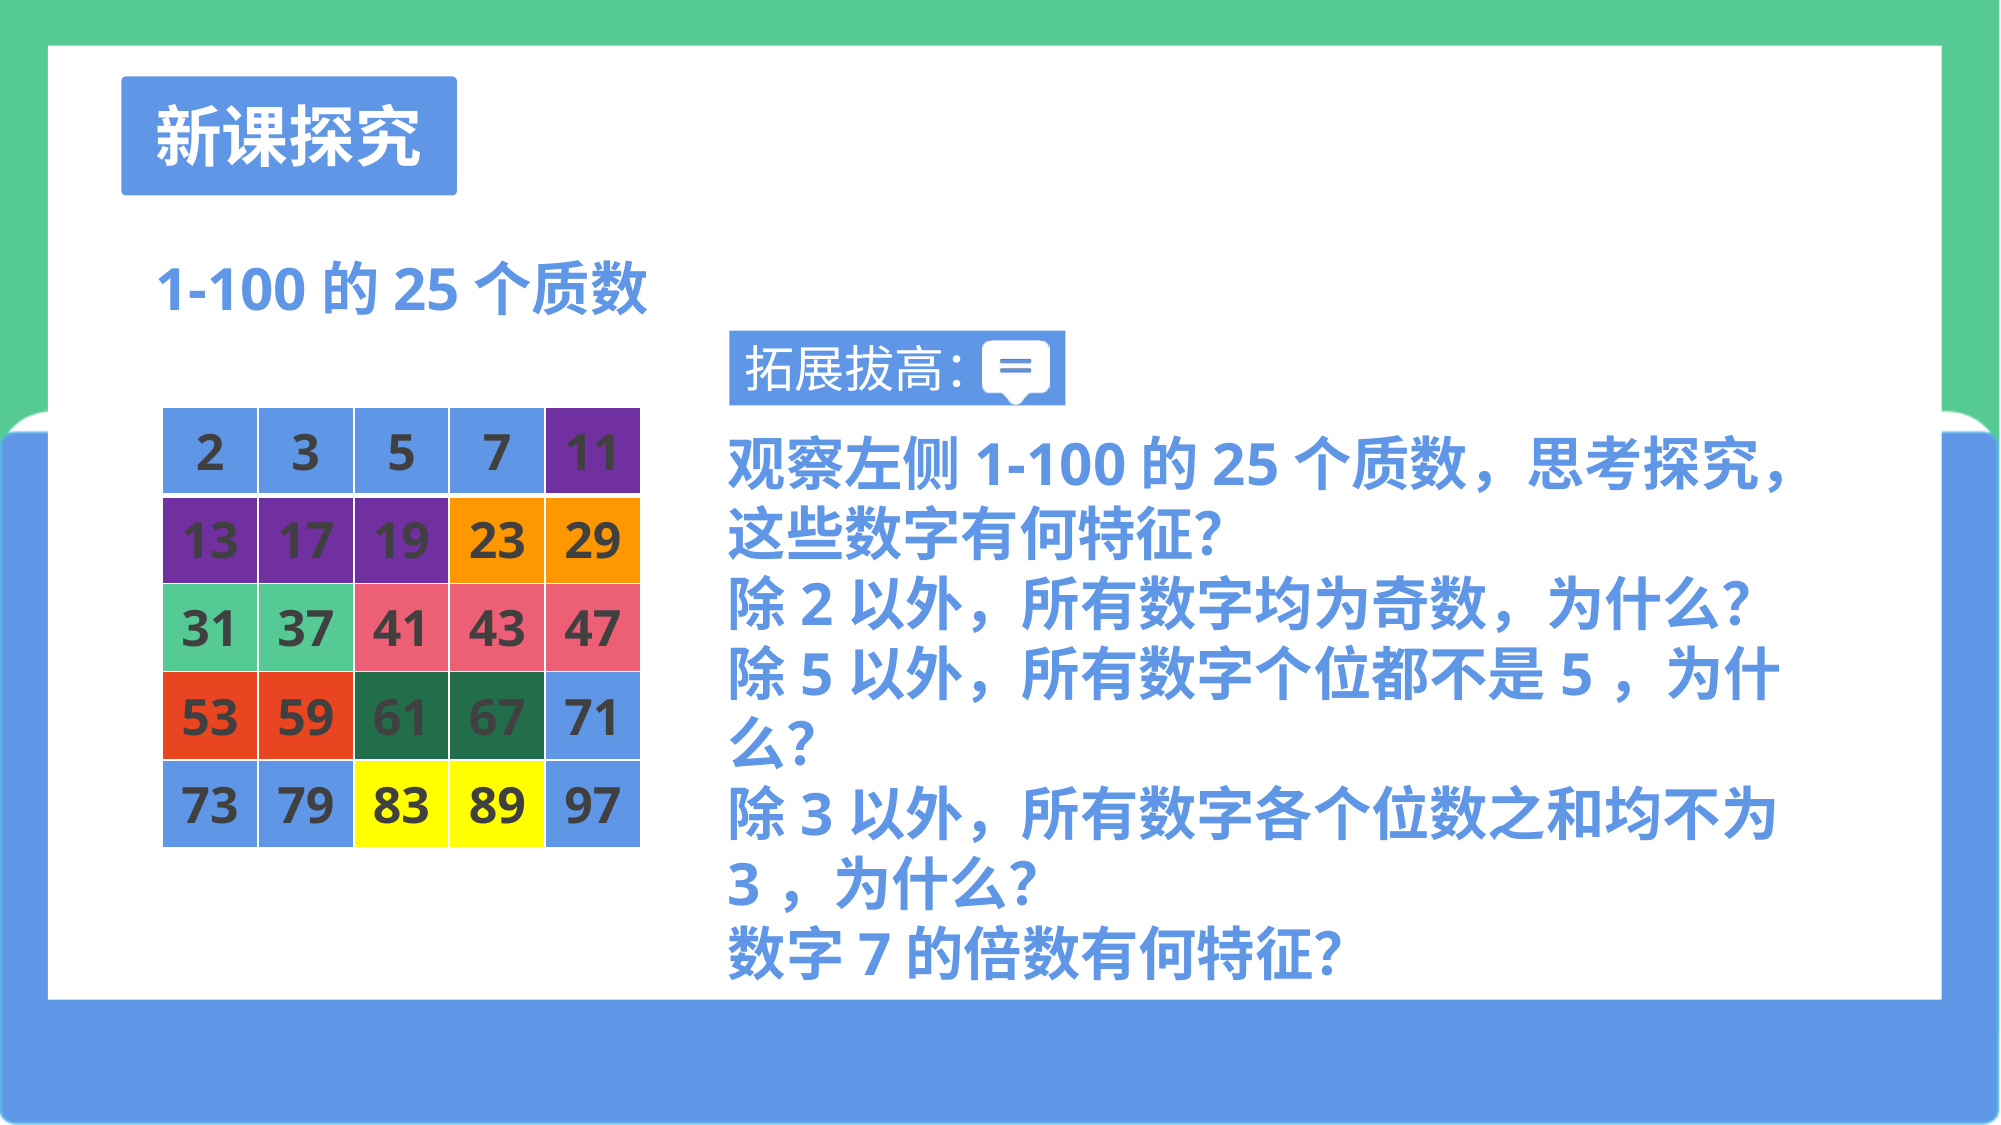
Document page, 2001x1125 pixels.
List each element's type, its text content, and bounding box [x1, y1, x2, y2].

table_header 7 [450, 408, 544, 493]
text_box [121, 76, 457, 196]
table_cell 31 [163, 584, 257, 671]
text_box 1-100的25个质数 [140, 245, 1451, 330]
text_box [47, 45, 1943, 1001]
table_cell 71 [546, 672, 640, 759]
table_cell 53 [163, 672, 257, 759]
table_cell 97 [546, 761, 640, 847]
table_cell 13 [163, 498, 257, 583]
table_cell 17 [259, 498, 353, 583]
picture [0, 0, 2001, 1125]
table_cell 19 [355, 498, 448, 583]
table_header 5 [355, 408, 448, 493]
table_cell 43 [450, 584, 544, 671]
table_cell 47 [546, 584, 640, 671]
table_header 3 [259, 408, 353, 493]
table_cell 29 [546, 498, 640, 583]
table_header 11 [546, 408, 640, 493]
table_cell 23 [450, 498, 544, 583]
table_cell 79 [259, 761, 353, 847]
table_cell 61 [355, 672, 448, 759]
table_cell 89 [450, 761, 544, 847]
table_cell 59 [259, 672, 353, 759]
table_cell 67 [450, 672, 544, 759]
table_cell 73 [163, 761, 257, 847]
table_cell 41 [355, 584, 448, 671]
table_cell 83 [355, 761, 448, 847]
table_header 2 [163, 408, 257, 493]
table_cell 37 [259, 584, 353, 671]
text_box 观察左侧1-100的25个质数，思考探究，这些数字有何特征？ 除2以外，所有数字均为奇数，为什么？ 除5以外，所有数字个位都不是5，为什么？ 除3以外，所有数字各个位数之和均不为3，为什么？ 数字7的倍数有何特征？ [713, 419, 1831, 932]
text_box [729, 330, 1066, 407]
